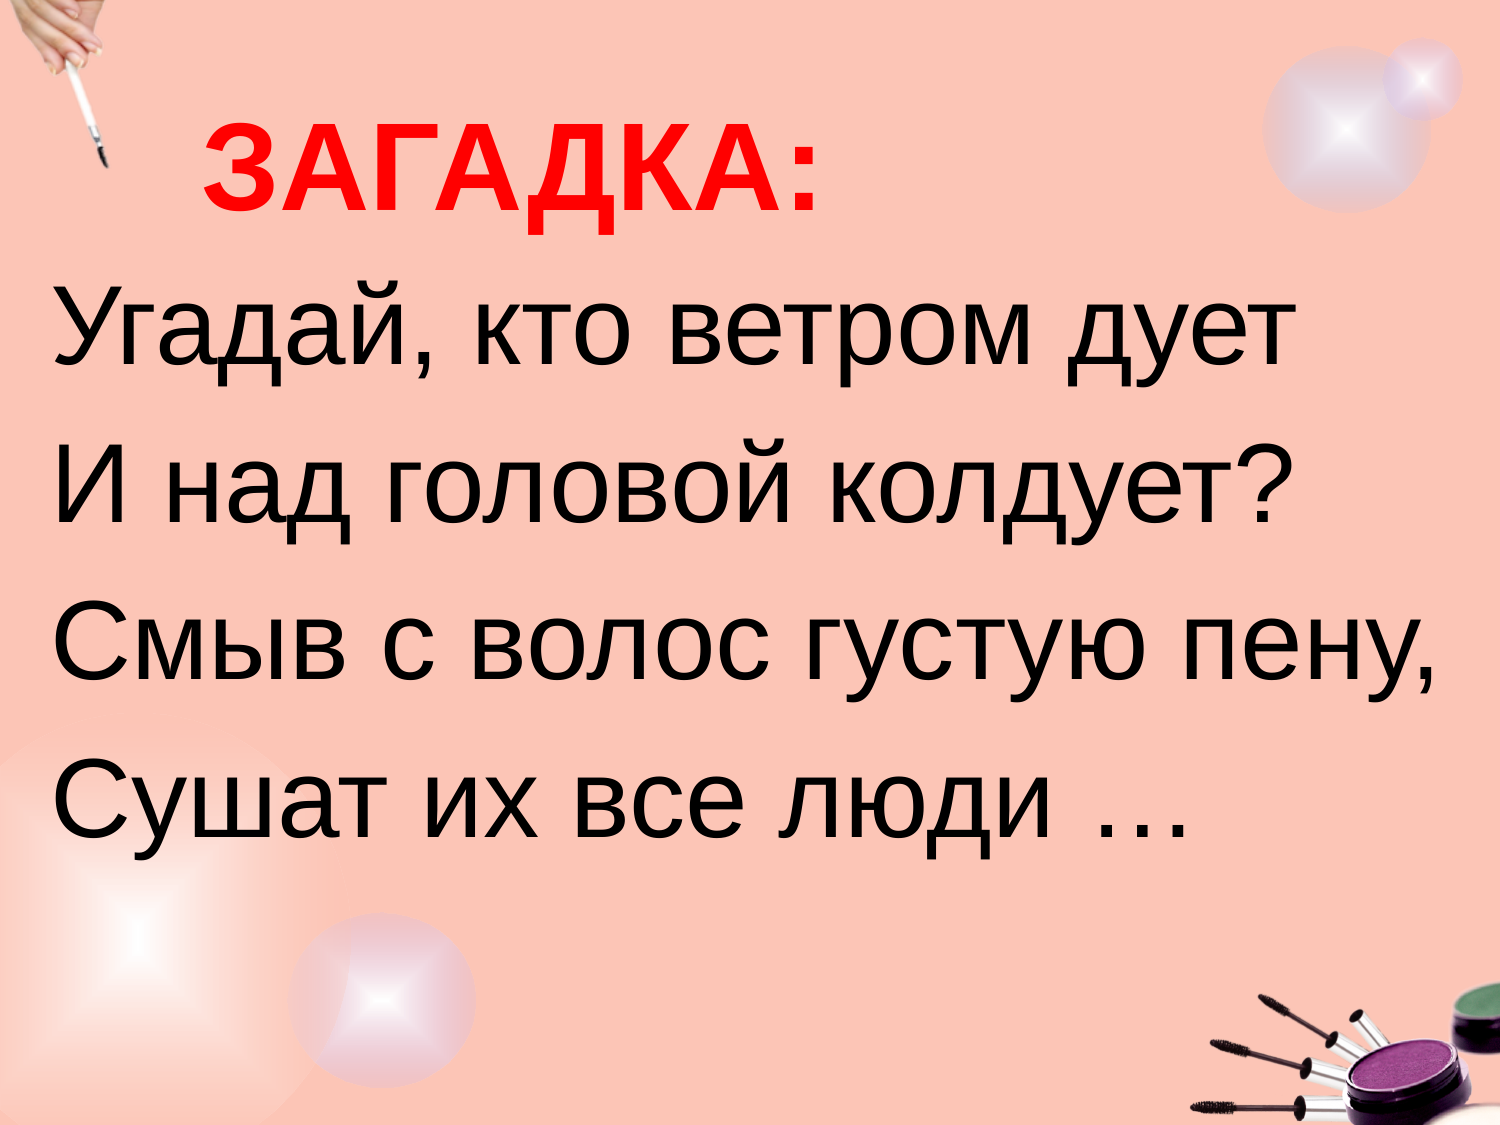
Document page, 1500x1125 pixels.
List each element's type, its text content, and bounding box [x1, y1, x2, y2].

text_box ЗАГАДКА: [186, 78, 840, 243]
picture [1187, 1100, 1500, 1125]
list Угадай, кто ветром дует И над головой колдует? Смыв с волос густую пену, Сушат их все люди … [35, 244, 1500, 1100]
picture [0, 0, 150, 175]
